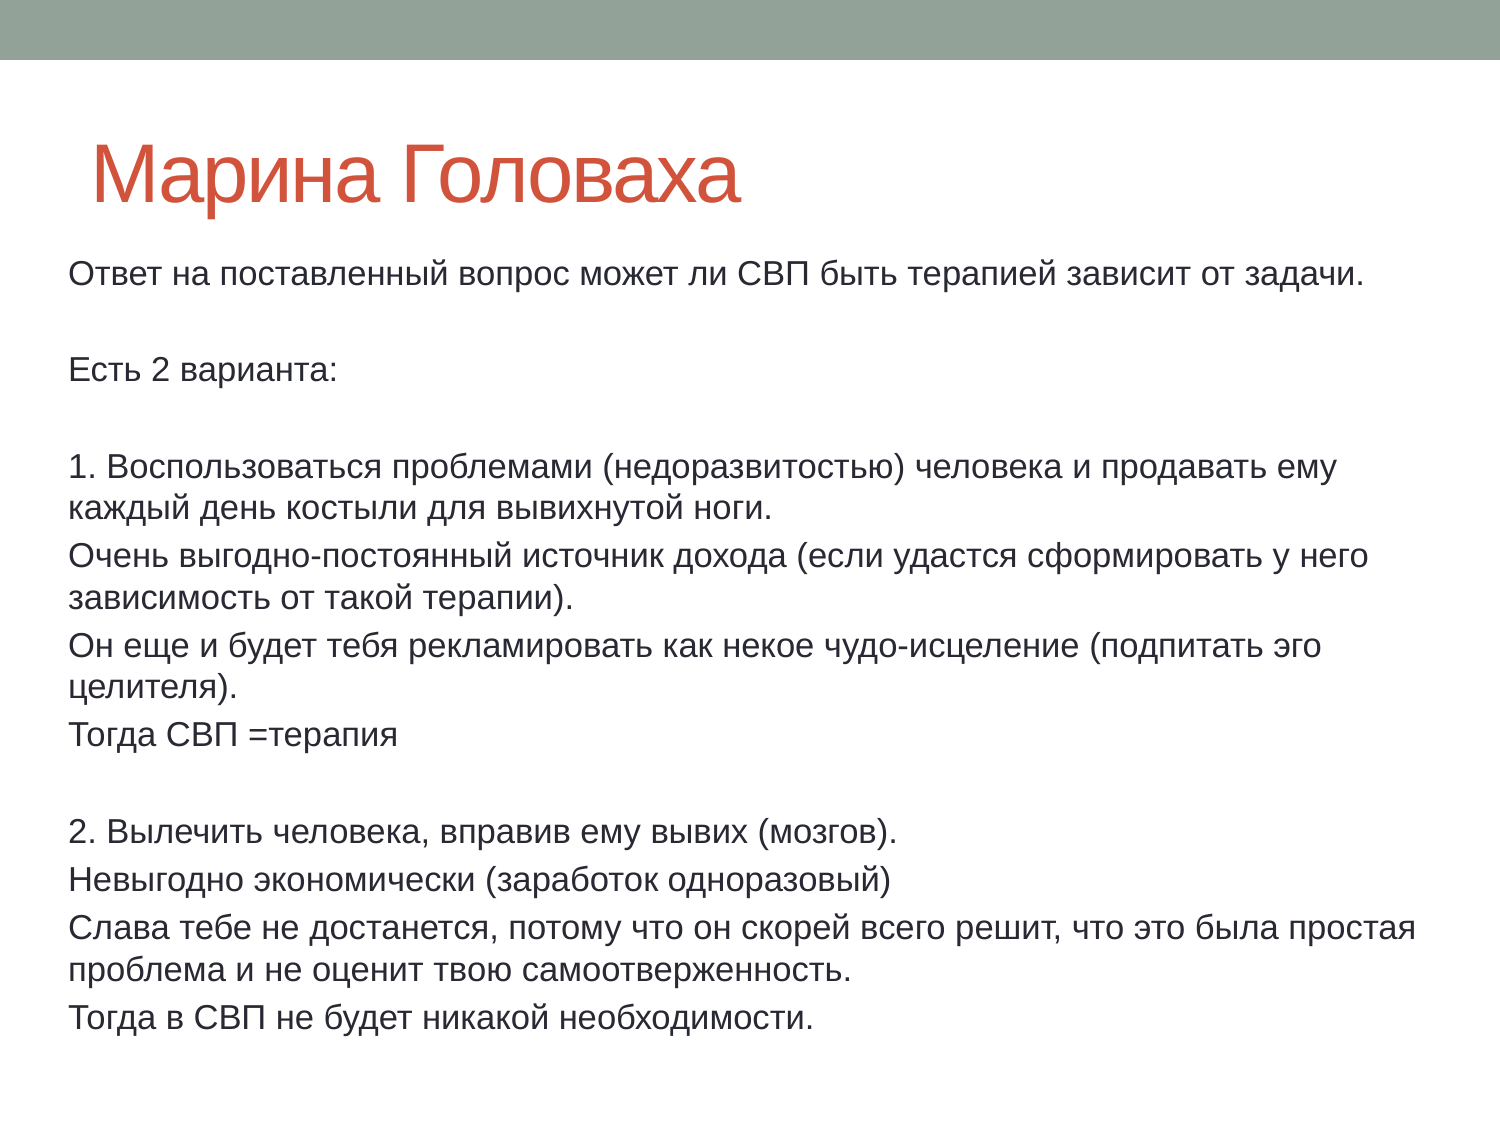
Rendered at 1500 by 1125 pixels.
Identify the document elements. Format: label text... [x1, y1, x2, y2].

title Марина Головаха [75, 87, 1425, 243]
list Ответ на поставленный вопрос может ли СВП быть терапией зависит от задачи. Есть 2 варианта: 1. Воспользоваться проблемами (недоразвитостью) человека и продавать ему каждый день костыли для вывихнутой ноги. Очень выгодно-постоянный источник дохода (если удастся сформировать у него зависимость от такой терапии). Он еще и будет тебя рекламировать как некое чудо-исцеление (подпитать эго целителя). Тогда СВП =терапия 2. Вылечить человека, вправив ему вывих (мозгов). Невыгодно экономически (заработок одноразовый) Слава тебе не достанется, потому что он скорей всего решит, что это была простая проблема и не оценит твою самоотверженность. Тогда в СВП не будет никакой необходимости. [53, 243, 1447, 1047]
